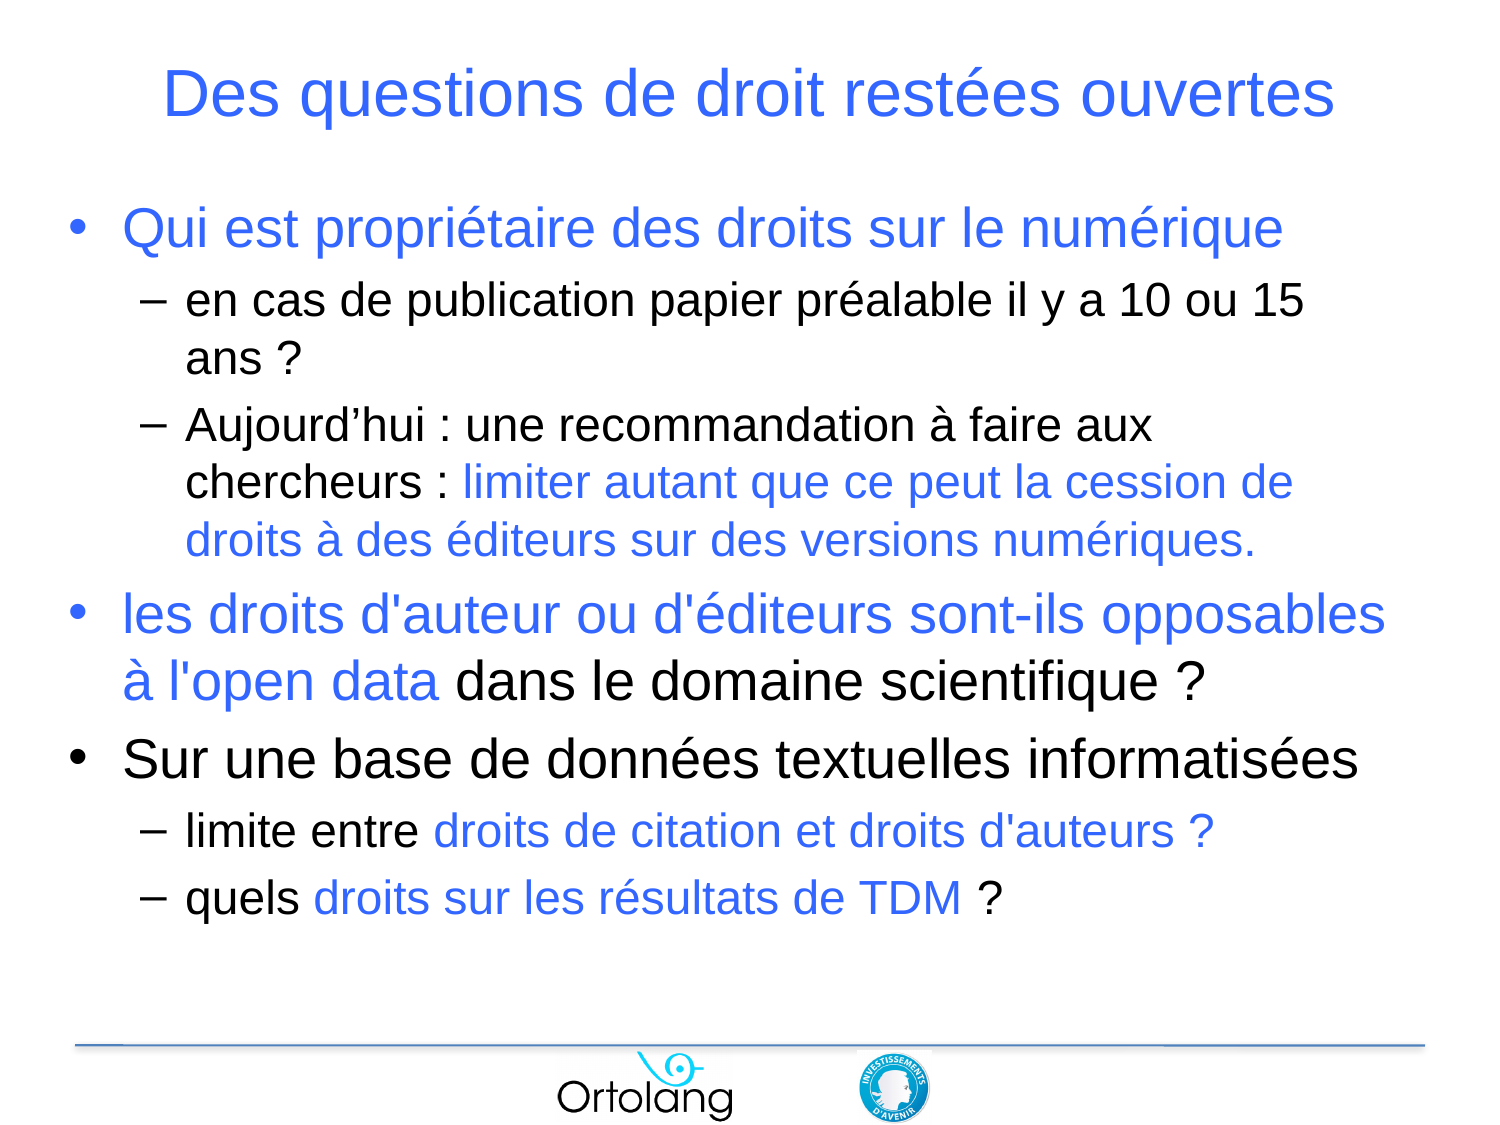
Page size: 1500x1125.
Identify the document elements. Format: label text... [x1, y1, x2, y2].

picture [857, 1050, 932, 1125]
title Des questions de droit restées ouvertes [75, 42, 1425, 112]
list Qui est propriétaire des droits sur le numérique en cas de publication papier préalable il y a 10 ou 15 ans ? Aujourd’hui : une recommandation à faire aux chercheurs : limiter autant que ce peut la cession de droits à des éditeurs sur des versions numériques. les droits d'auteur ou d'éditeurs sont-ils opposables à l'open data dans le domaine scientifique ? Sur une base de données textuelles informatisées limite entre droits de citation et droits d'auteurs ? quels droits sur les résultats de TDM ? [53, 184, 1404, 1035]
picture [555, 1050, 733, 1122]
